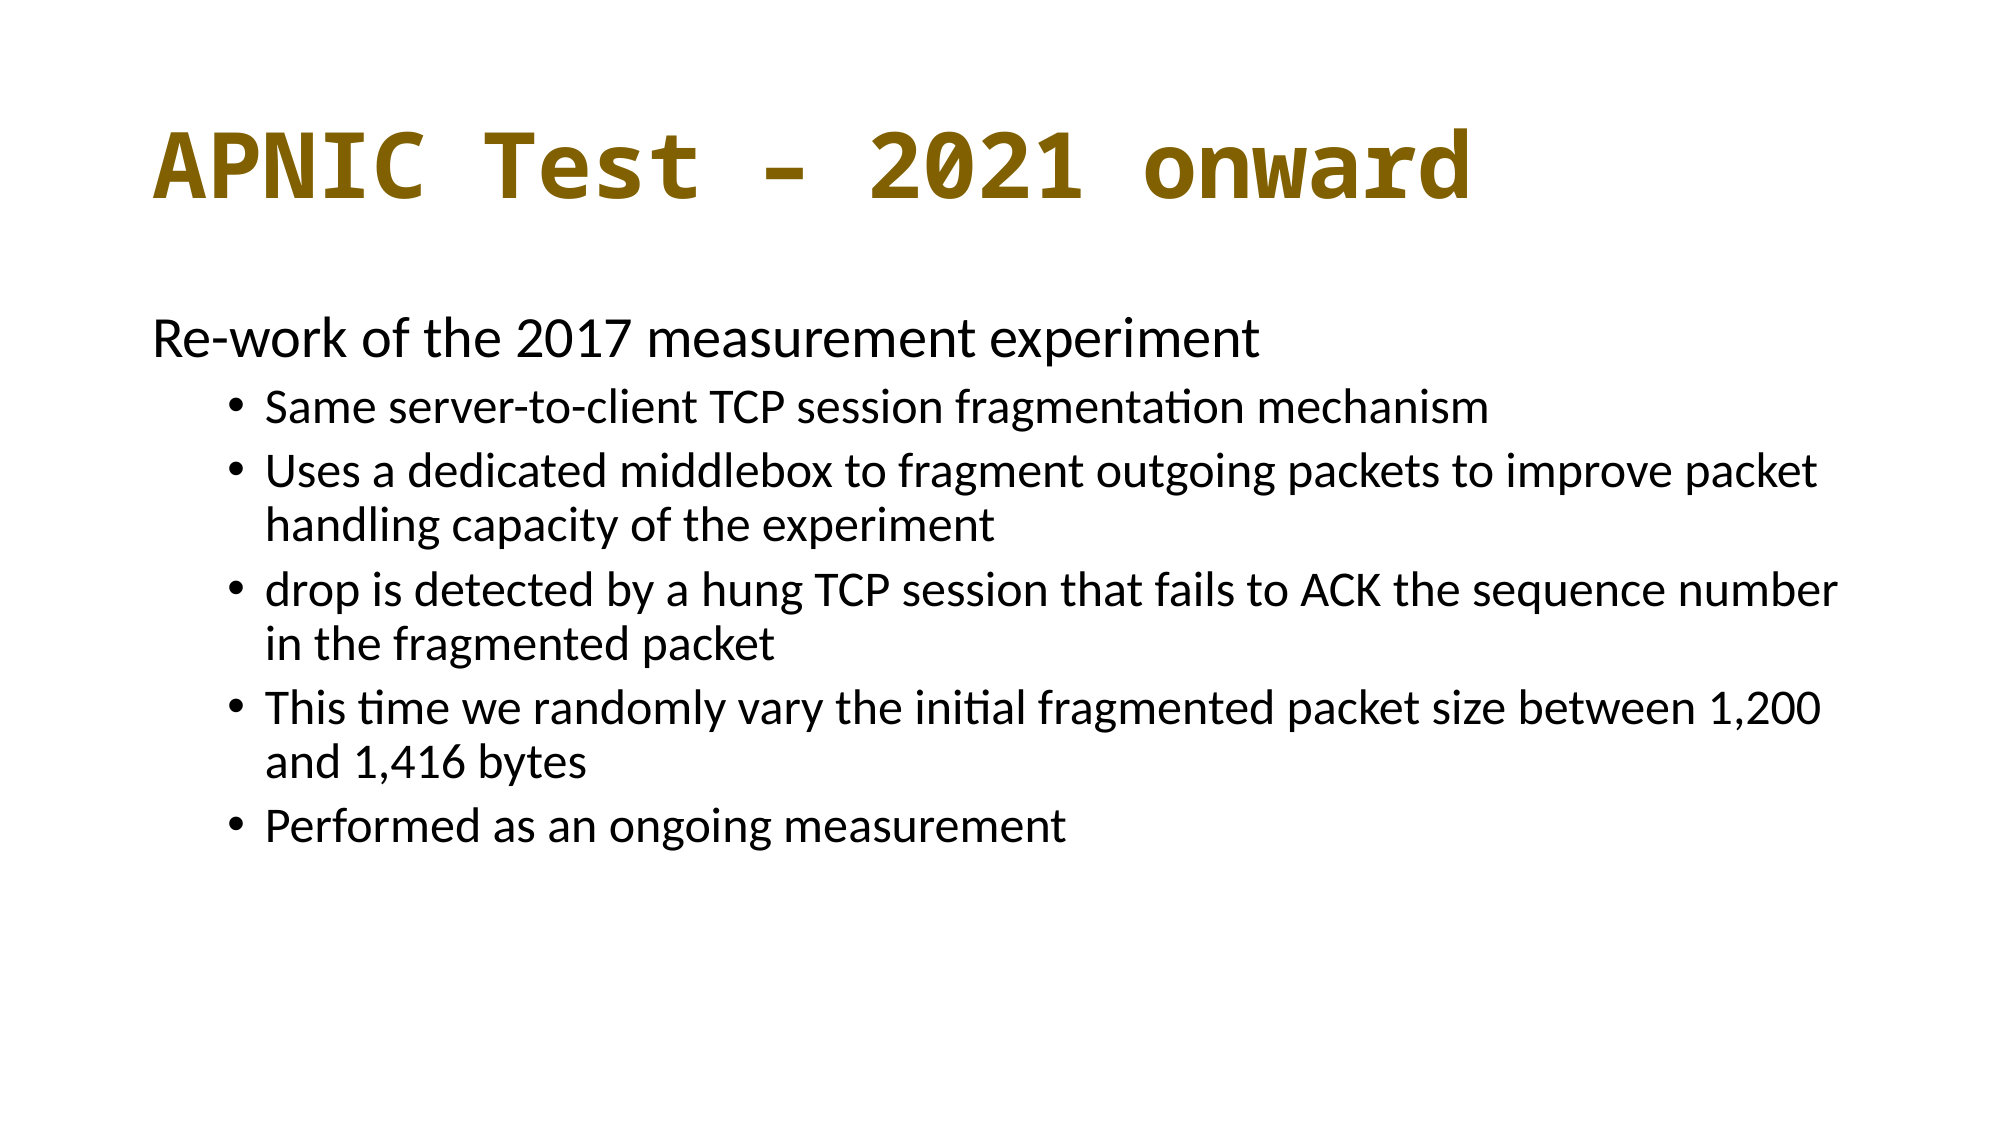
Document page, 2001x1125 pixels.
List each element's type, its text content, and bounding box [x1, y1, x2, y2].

list Re-work of the 2017 measurement experiment Same server-to-client TCP session fragmentation mechanism Uses a dedicated middlebox to fragment outgoing packets to improve packet handling capacity of the experiment drop is detected by a hung TCP session that fails to ACK the sequence number in the fragmented packet This time we randomly vary the initial fragmented packet size between 1,200 and 1,416 bytes Performed as an ongoing measurement [137, 299, 1863, 1014]
title APNIC Test – 2021 onward [137, 59, 1863, 278]
